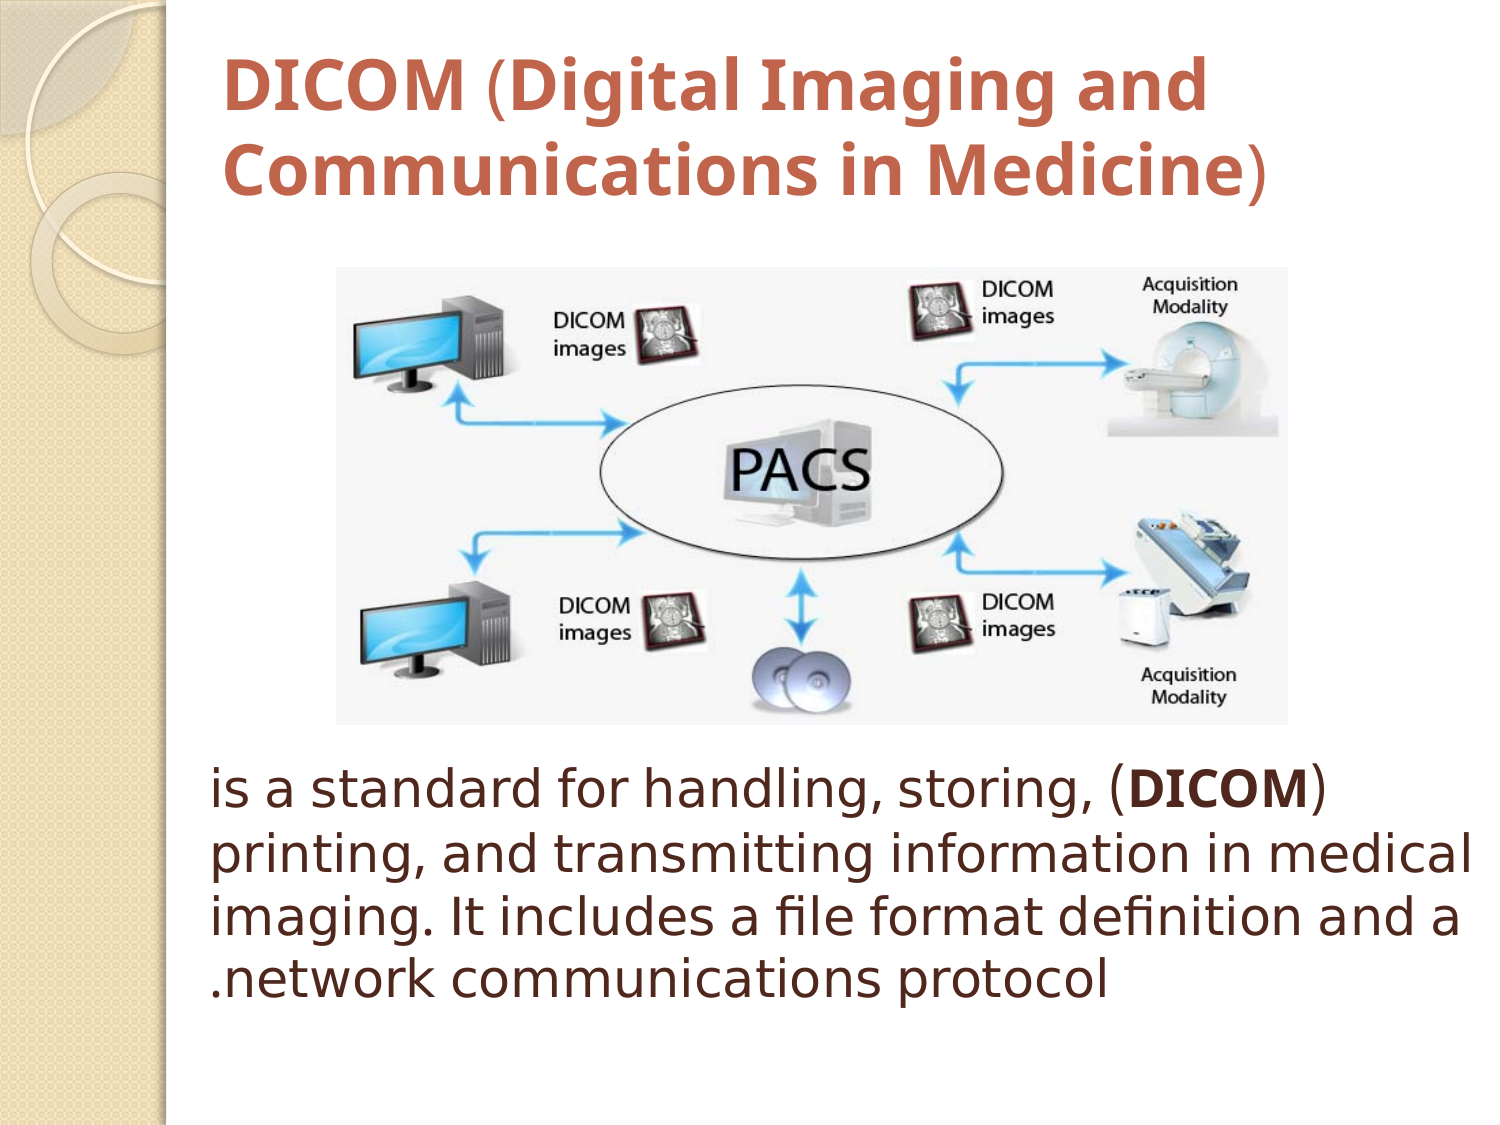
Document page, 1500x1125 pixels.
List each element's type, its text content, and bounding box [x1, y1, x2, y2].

list (DICOM) is a standard for handling, storing, printing, and transmitting information in medical imaging. It includes a file format definition and a network communications protocol. [194, 656, 1500, 1083]
picture [336, 266, 1289, 726]
title DICOM (Digital Imaging and Communications in Medicine) [206, 30, 1437, 219]
